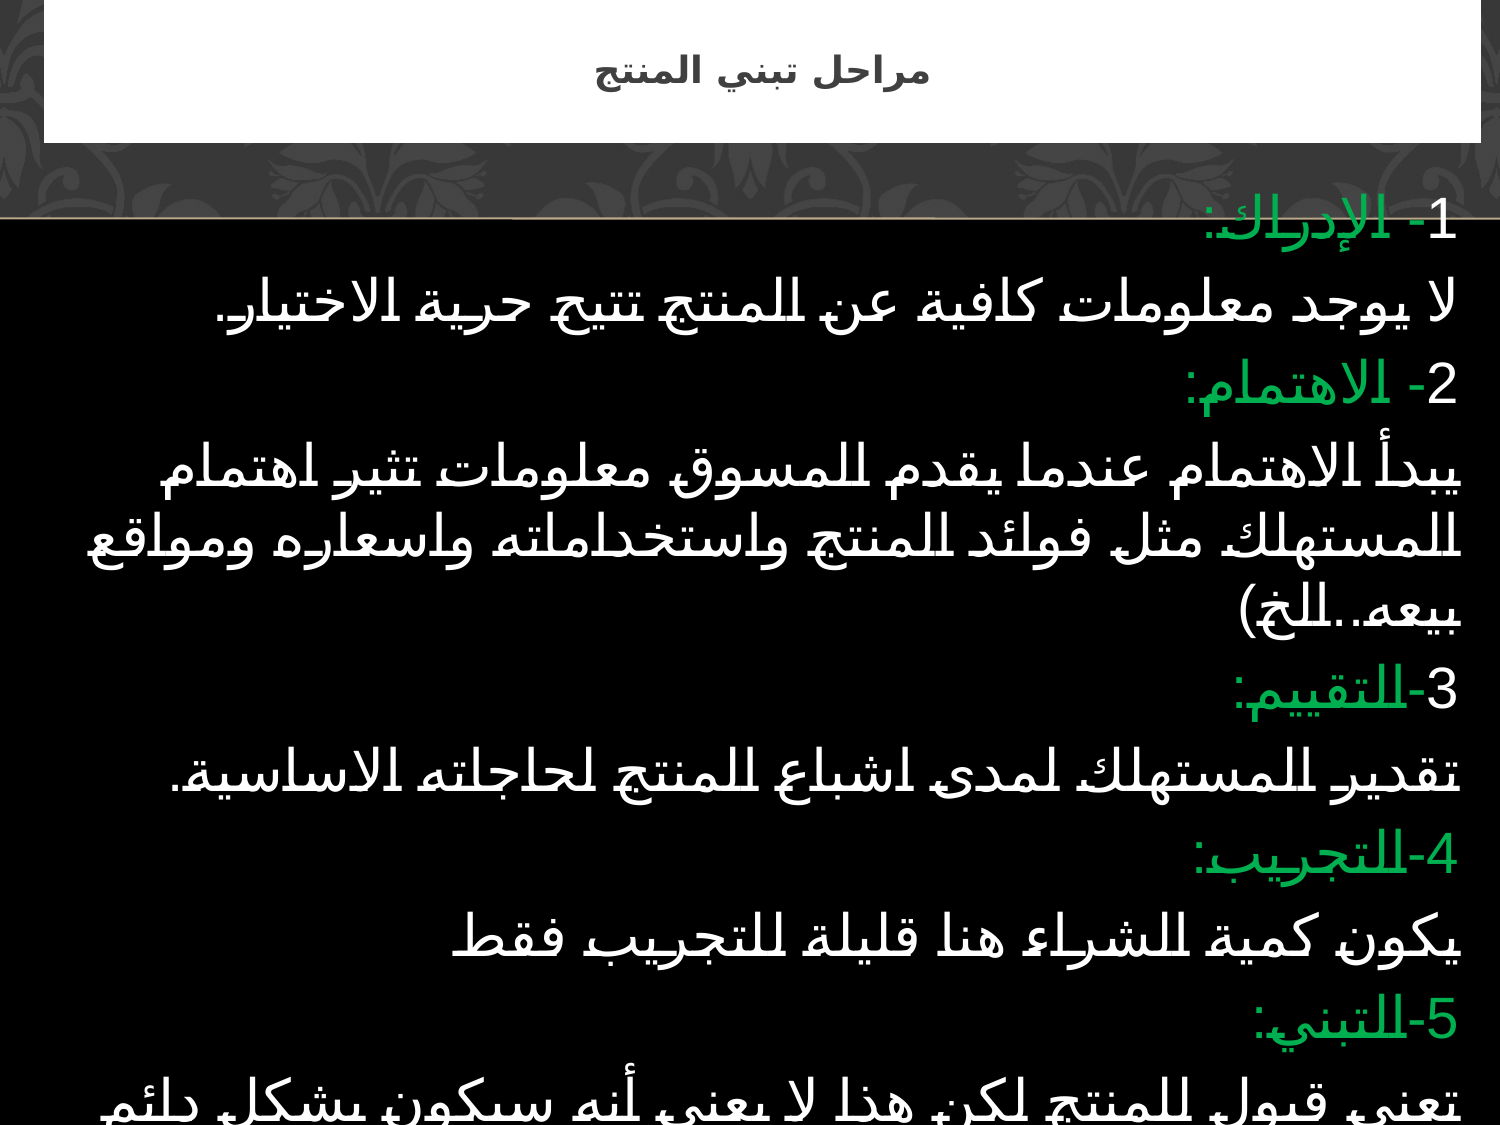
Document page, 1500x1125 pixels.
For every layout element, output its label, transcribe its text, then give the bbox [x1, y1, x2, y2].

title مراحل تبني المنتج [44, 0, 1481, 143]
list 1- الإدراك: لا يوجد معلومات كافية عن المنتج تتيح حرية الاختيار. 2- الاهتمام: يبدأ الاهتمام عندما يقدم المسوق معلومات تثير اهتمام المستهلك مثل فوائد المنتج واستخداماته واسعاره ومواقع بيعه..الخ) 3-التقييم: تقدير المستهلك لمدى اشباع المنتج لحاجاته الاساسية. 4-التجريب: يكون كمية الشراء هنا قليلة للتجريب فقط 5-التبني: تعني قبول للمنتج لكن هذا لا يعني أنه سيكون بشكل دائم فقد يغير المستهلك رأيه. [50, 172, 1475, 1125]
